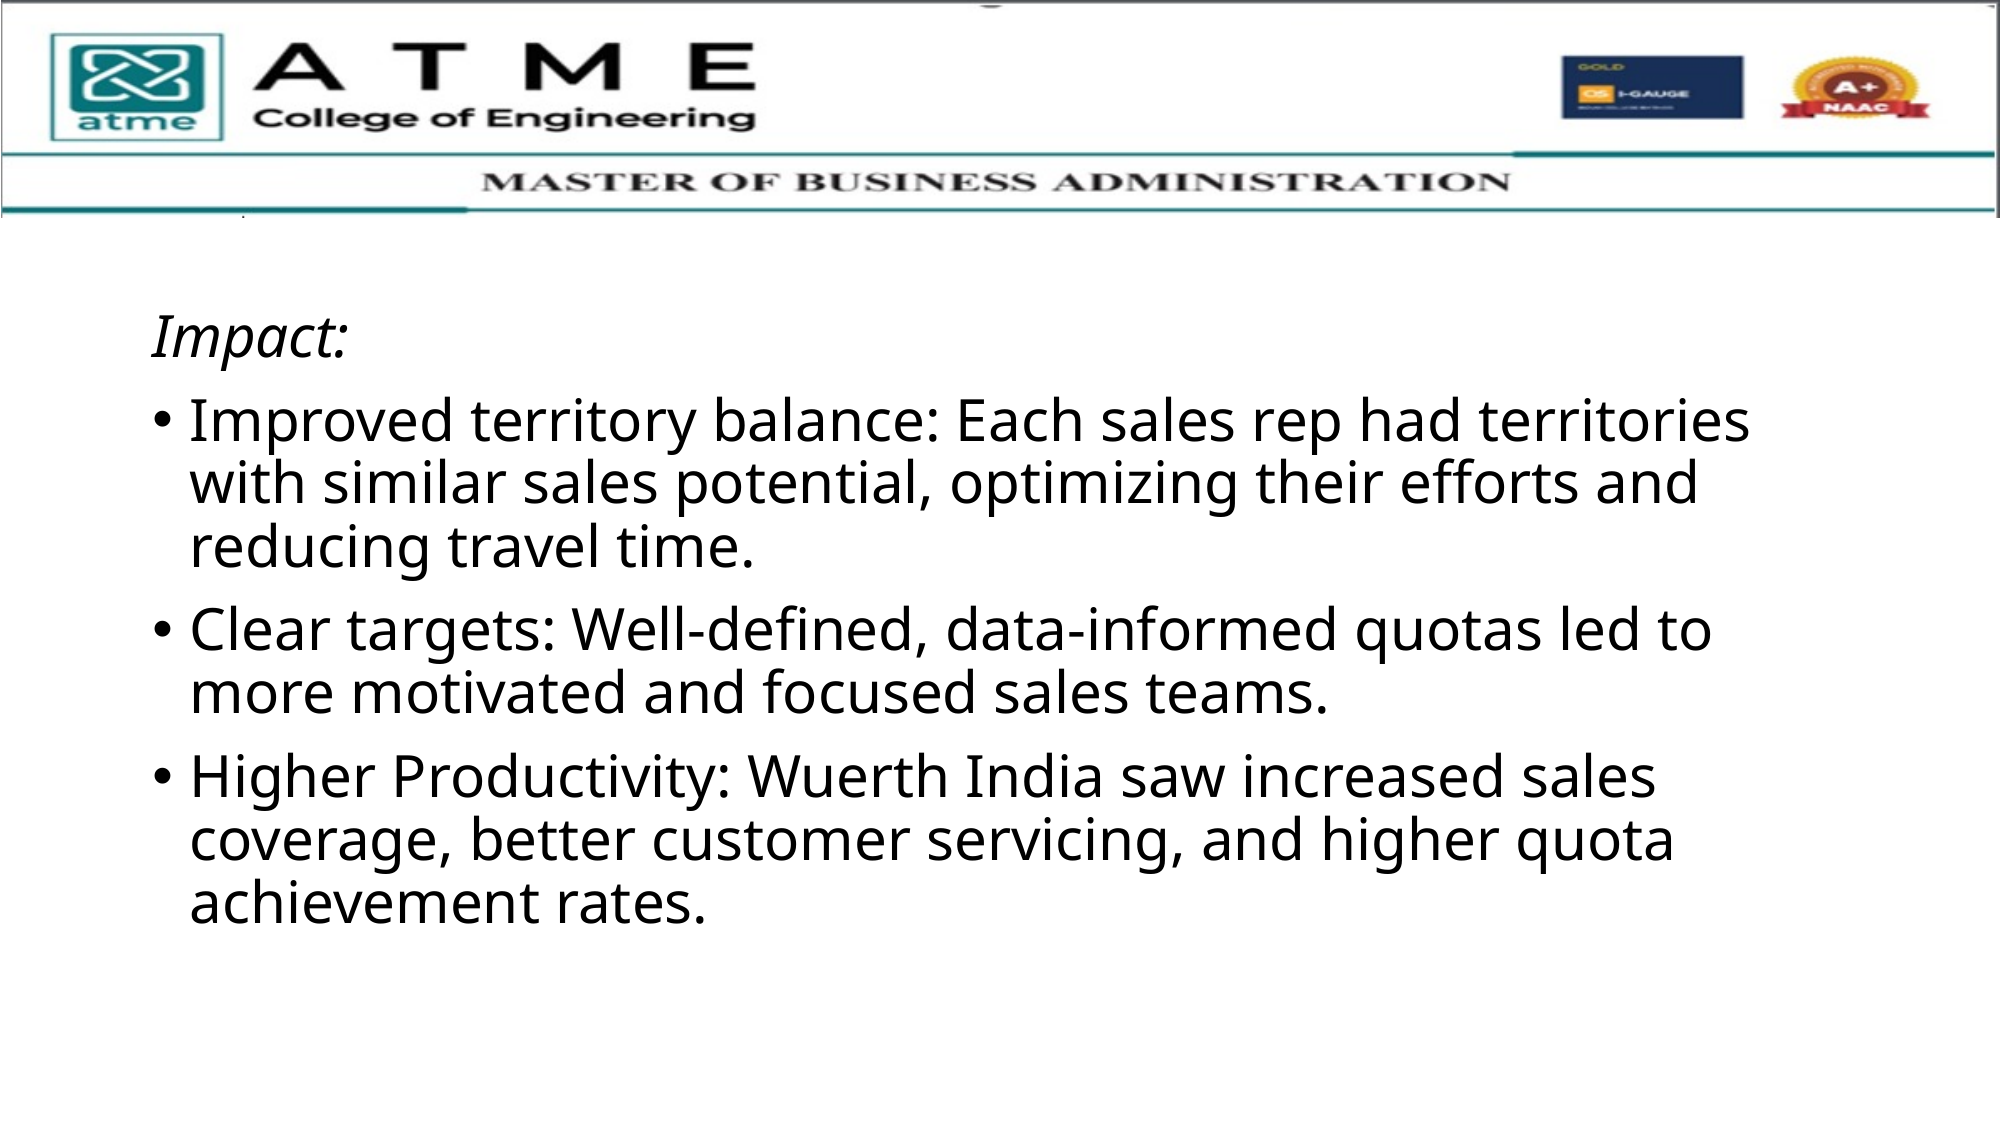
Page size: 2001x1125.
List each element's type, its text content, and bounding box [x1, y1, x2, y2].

list Impact: Improved territory balance: Each sales rep had territories with similar sales potential, optimizing their efforts and reducing travel time. Clear targets: Well-defined, data-informed quotas led to more motivated and focused sales teams. Higher Productivity: Wuerth India saw increased sales coverage, better customer servicing, and higher quota achievement rates. [137, 299, 1863, 1014]
picture [1, 0, 2000, 218]
